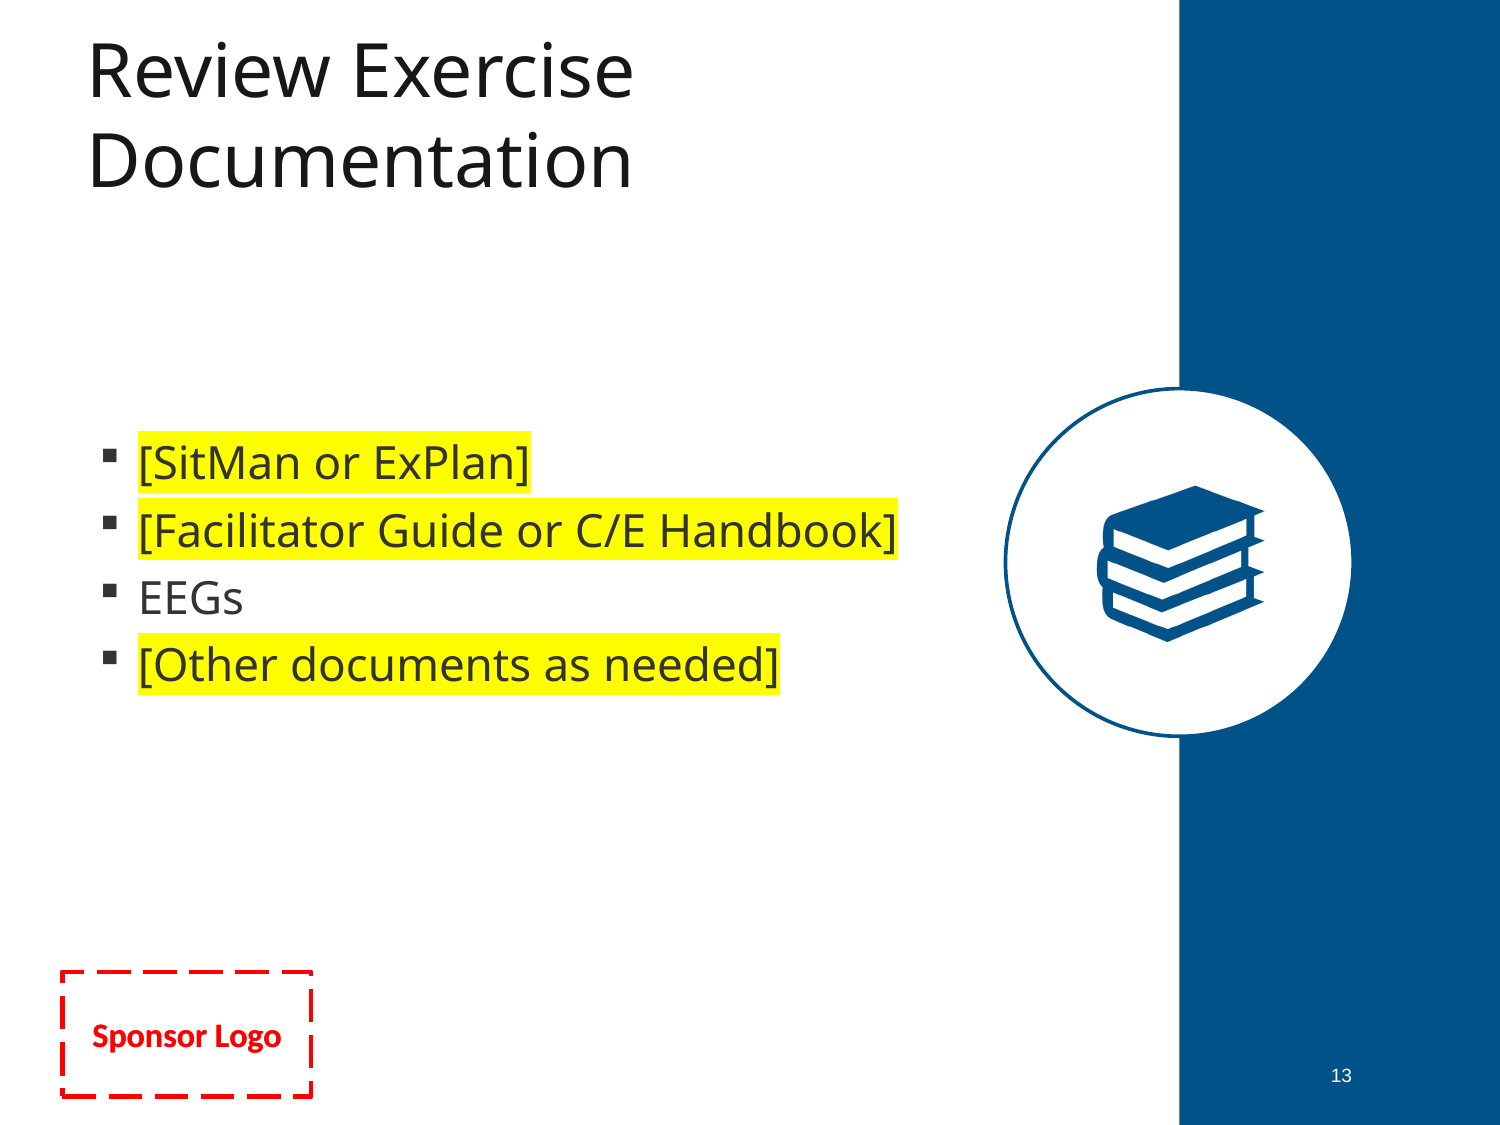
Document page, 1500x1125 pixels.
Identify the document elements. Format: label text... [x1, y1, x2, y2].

text_box [1177, 0, 1500, 1125]
text_box [1003, 386, 1356, 739]
slide_number 13 [1242, 1052, 1368, 1098]
list [SitMan or ExPlan] [Facilitator Guide or C/E Handbook] EEGs [Other documents as needed] [84, 251, 963, 874]
title Review Exercise Documentation [71, 31, 1177, 195]
picture [1086, 469, 1275, 658]
